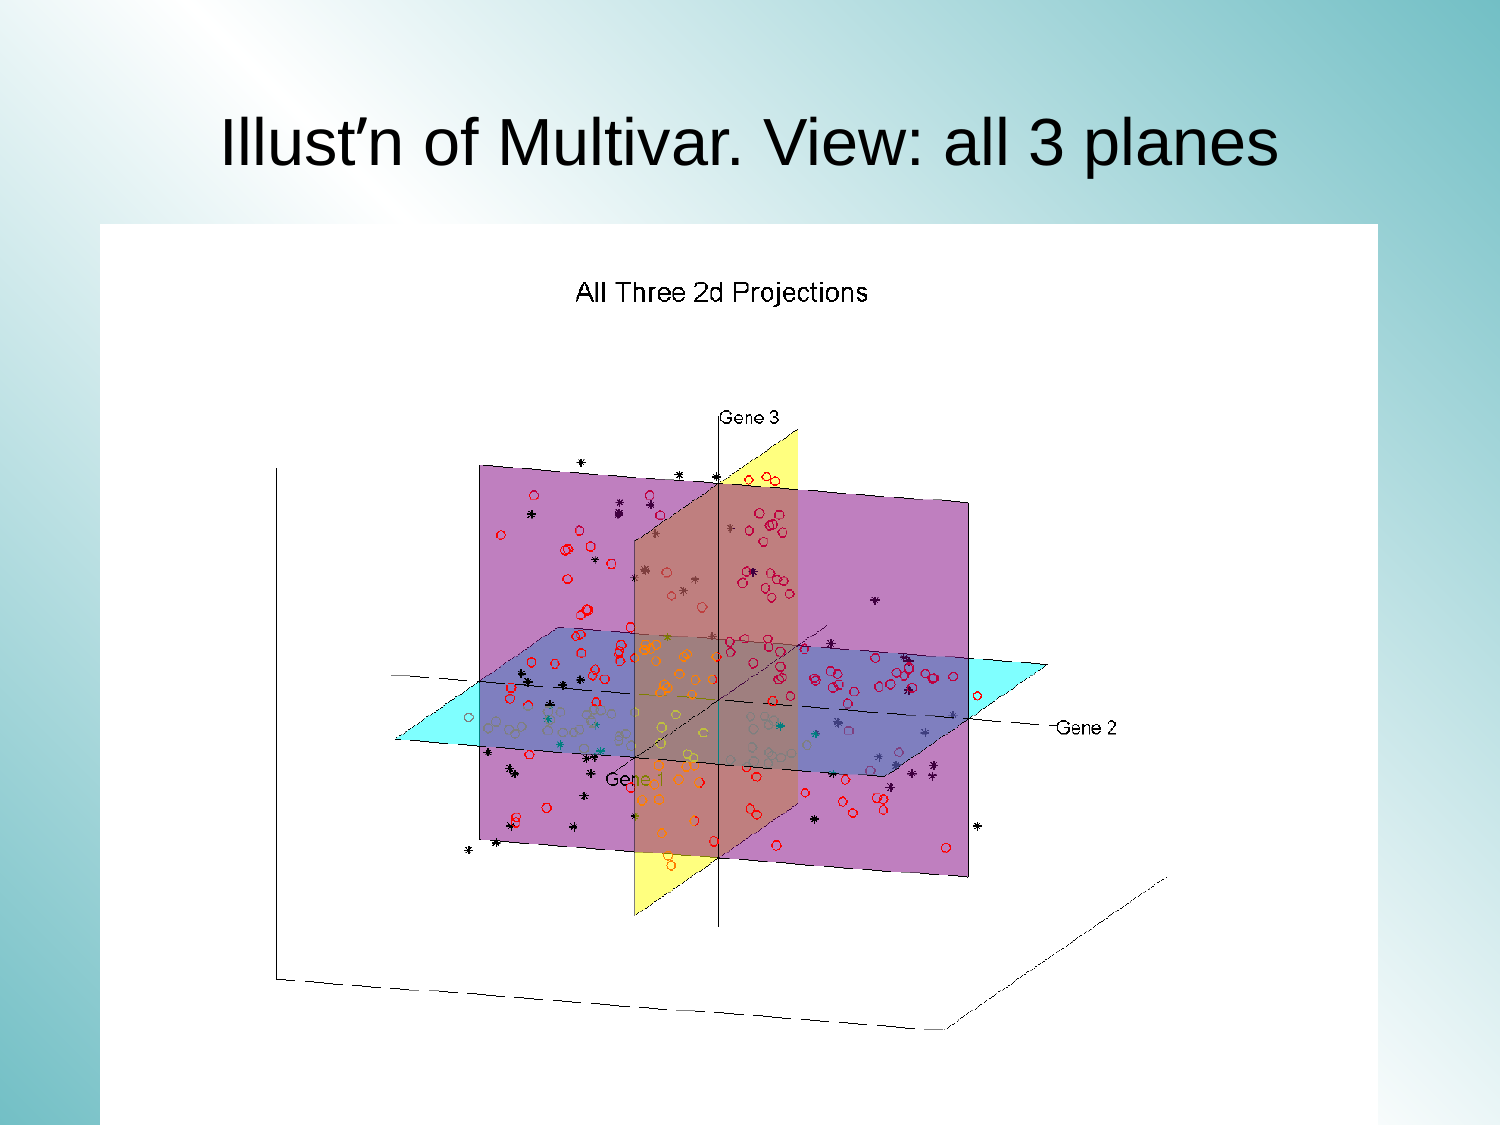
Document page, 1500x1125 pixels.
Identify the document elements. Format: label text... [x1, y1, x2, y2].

title Illust’n of Multivar. View: all 3 planes [75, 45, 1425, 233]
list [99, 224, 1378, 1125]
